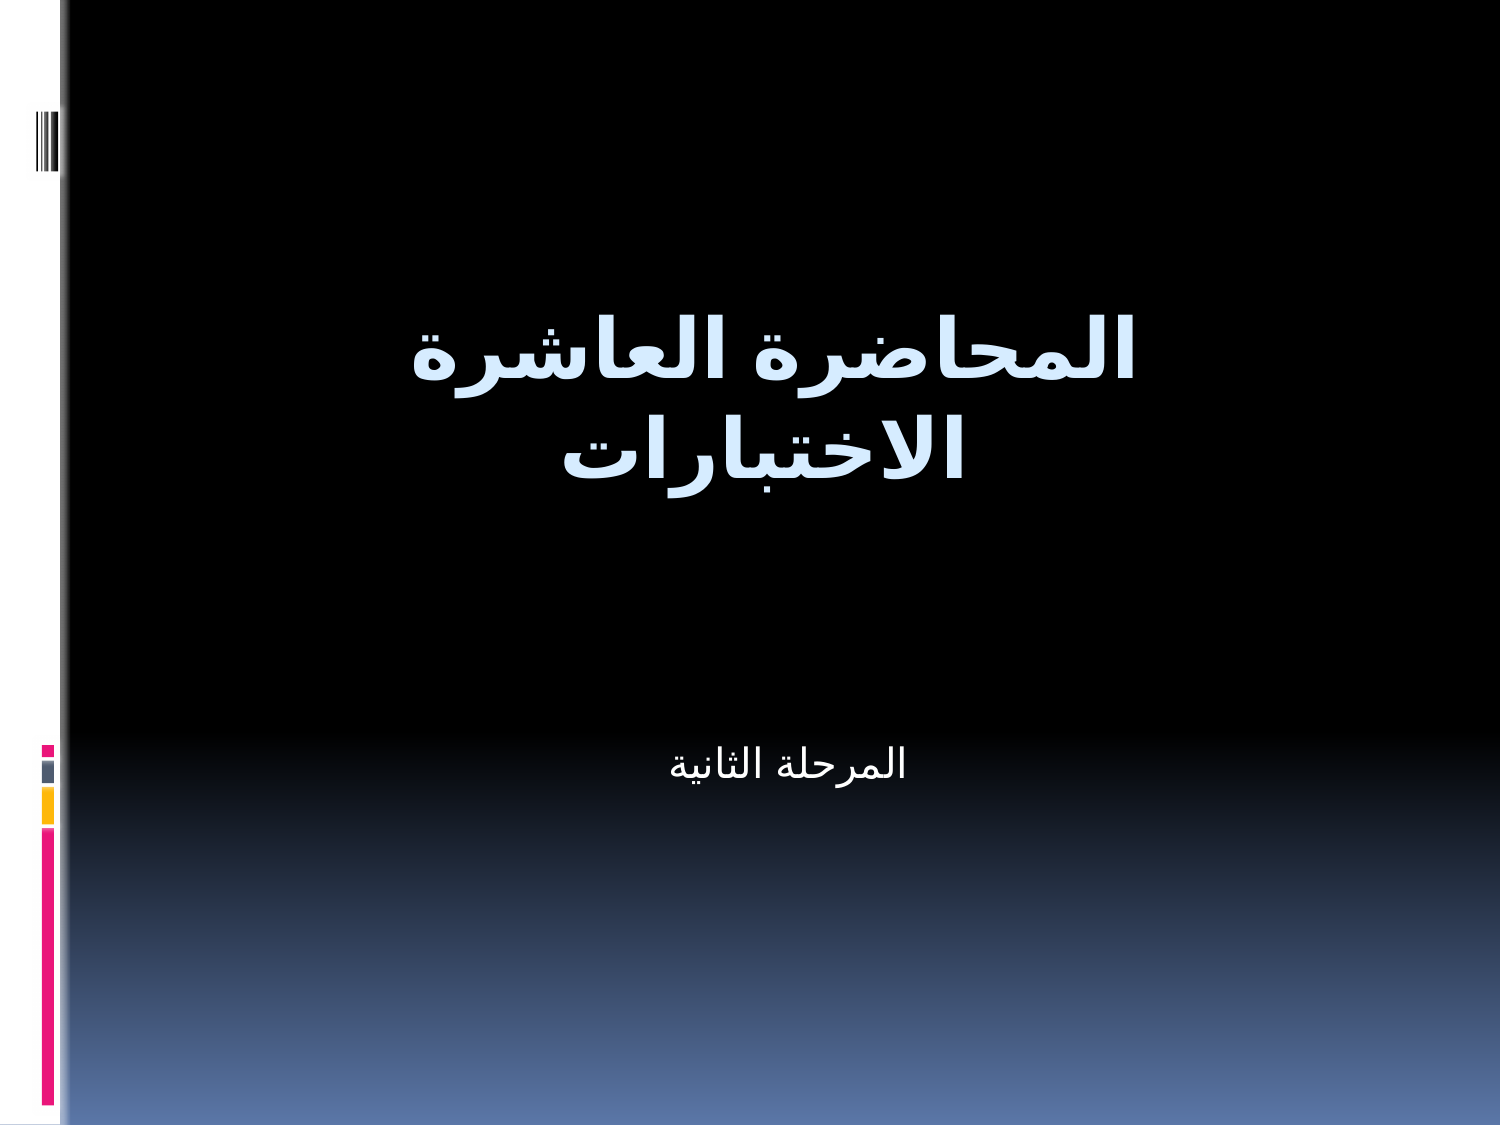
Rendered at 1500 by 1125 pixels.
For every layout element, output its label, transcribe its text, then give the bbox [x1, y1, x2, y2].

title المحاضرة العاشرة الاختبارات [174, 287, 1353, 582]
subtitle المرحلة الثانية [324, 650, 1250, 795]
